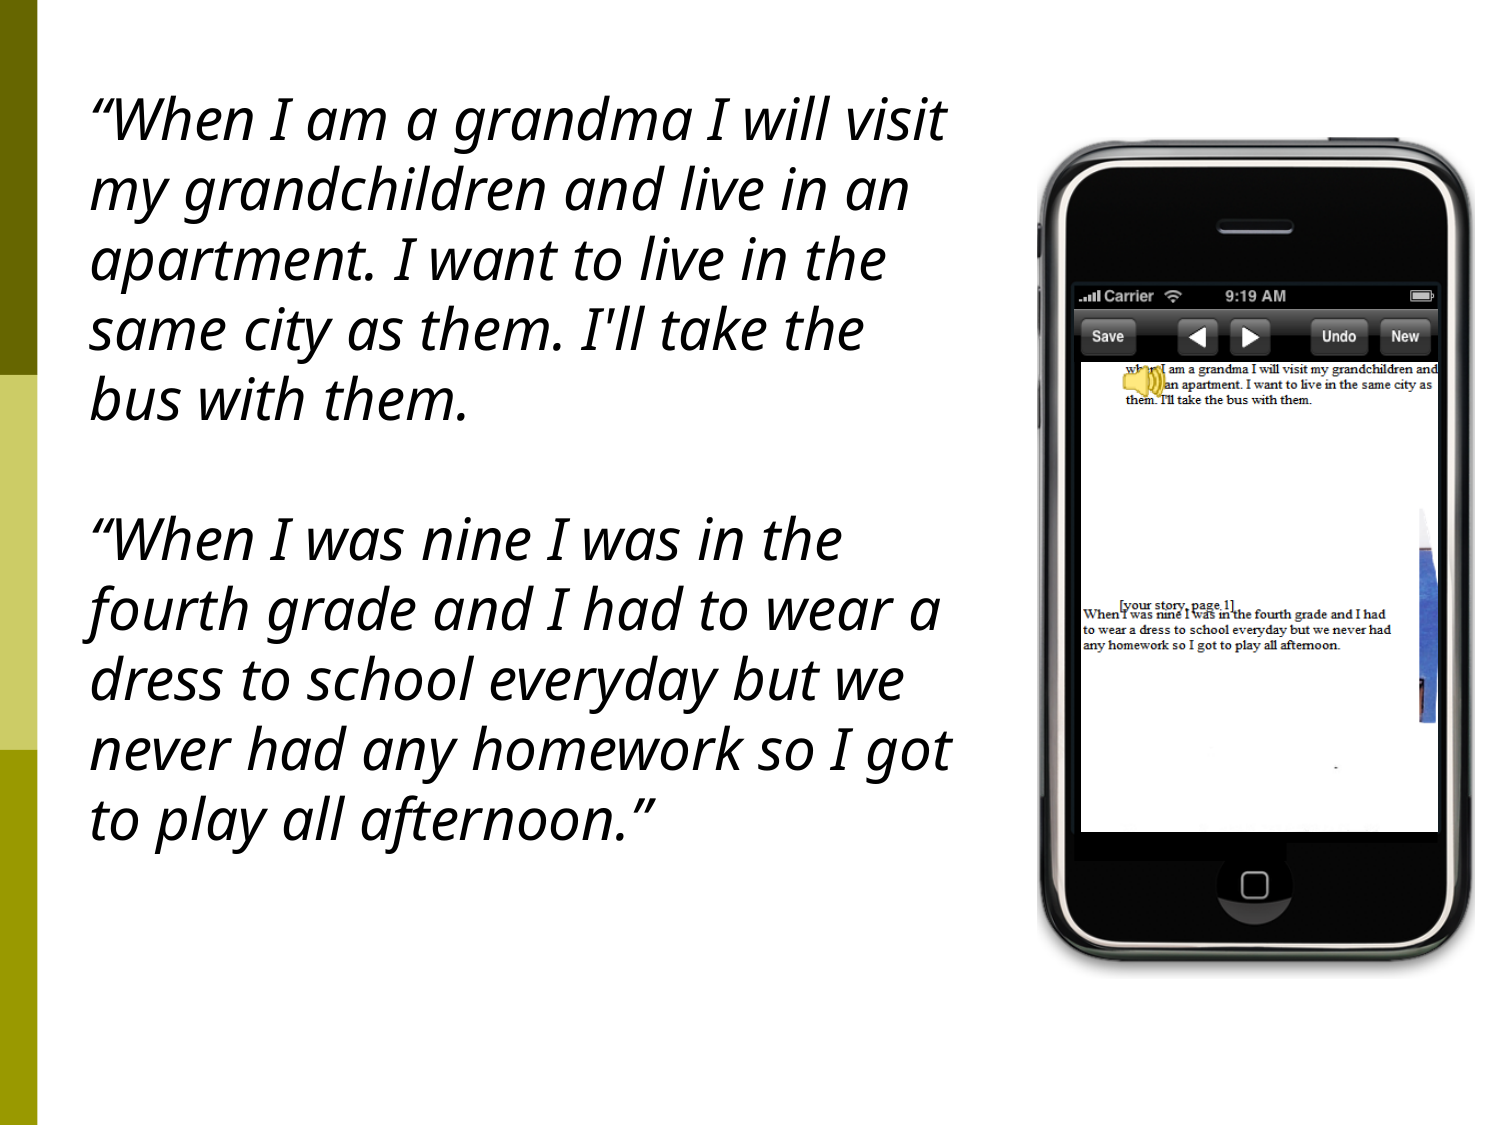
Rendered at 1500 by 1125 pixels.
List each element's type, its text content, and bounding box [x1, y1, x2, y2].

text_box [1037, 137, 1476, 979]
picture [1074, 309, 1438, 363]
text_box “When I am a grandma I will visit my grandchildren and live in an apartment. I want to live in the same city as them. I'll take the bus with them. “When I was nine I was in the fourth grade and I had to wear a dress to school everyday but we never had any homework so I got to play all afternoon.” [74, 75, 988, 860]
